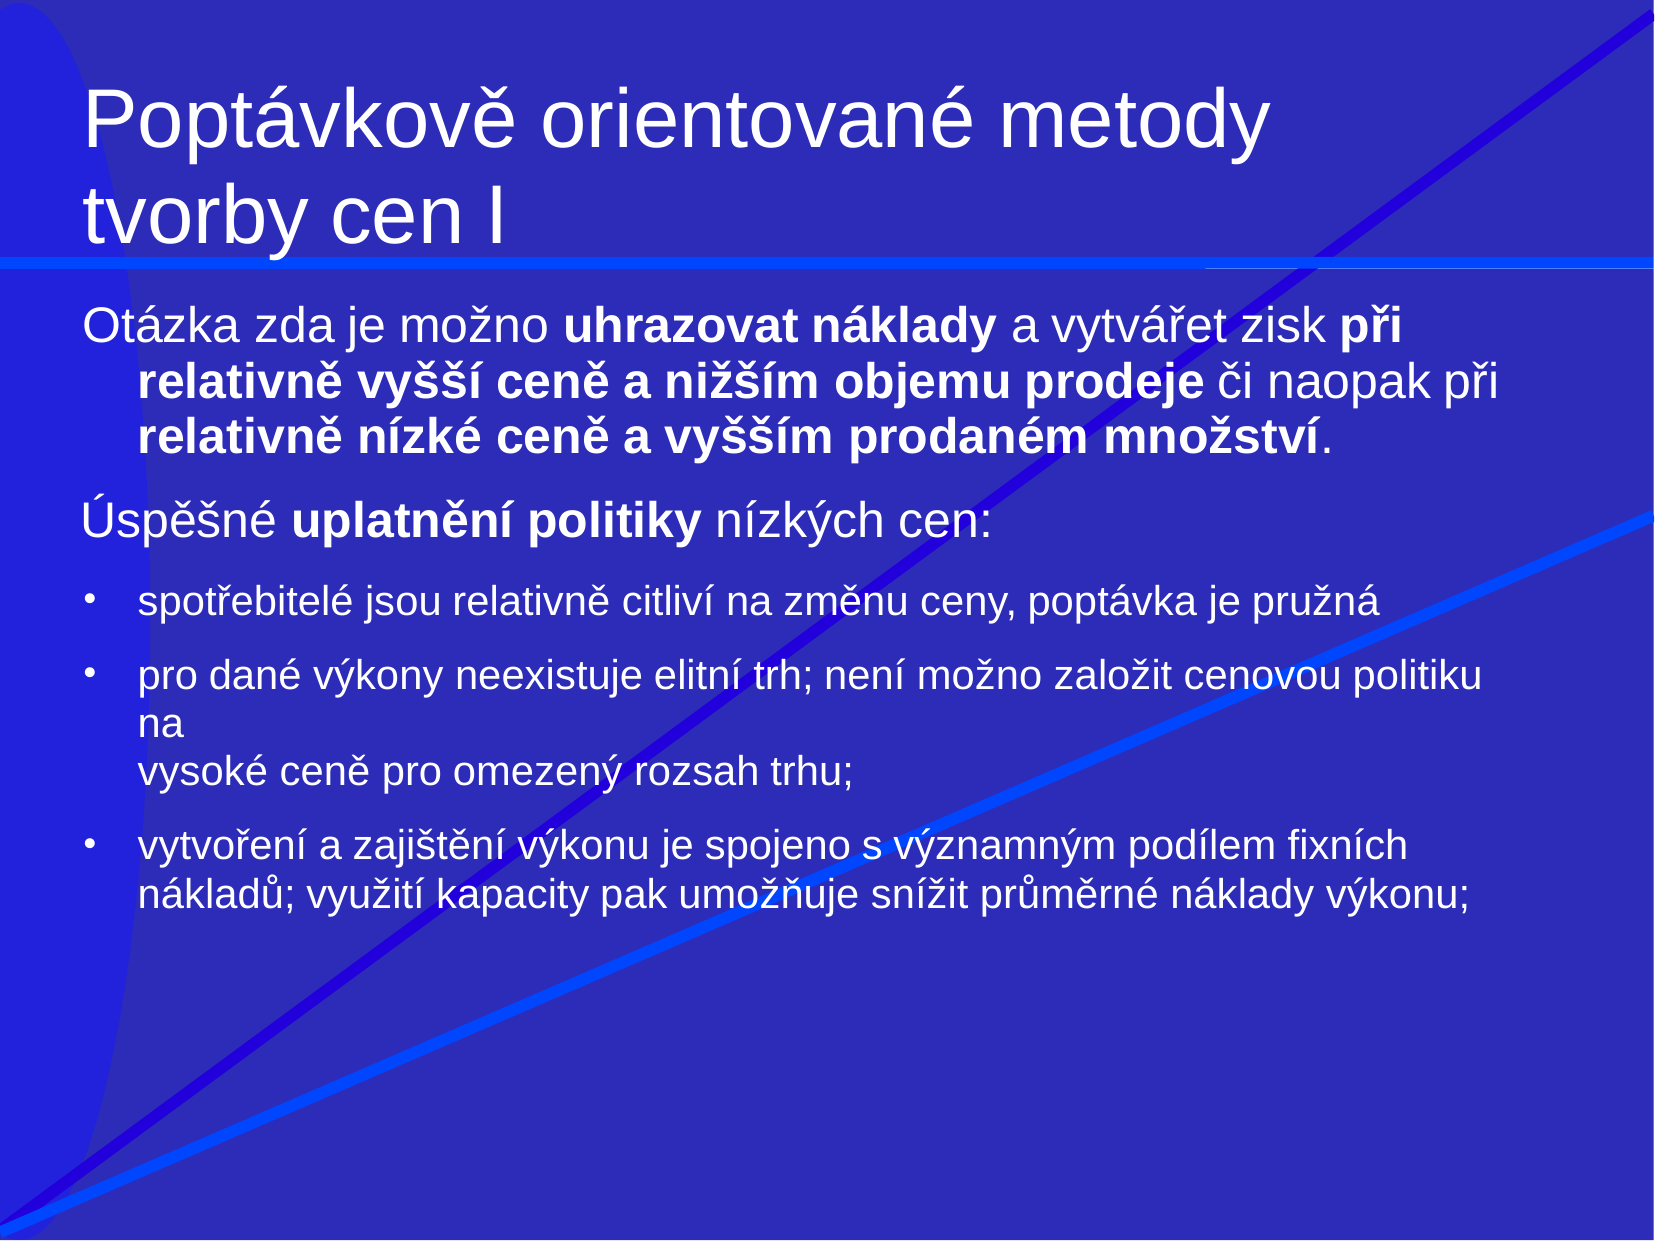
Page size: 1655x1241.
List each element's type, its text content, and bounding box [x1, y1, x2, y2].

title Poptávkově orientované metody tvorby cen I [80, 67, 1574, 275]
text_box Otázka zda je možno uhrazovat náklady a vytvářet zisk při relativně vyšší ceně a nižším objemu prodeje či naopak při relativně nízké ceně a vyšším prodaném množství. Úspěšné uplatnění politiky nízkých cen: spotřebitelé jsou relativně citliví na změnu ceny, poptávka je pružná pro dané výkony neexistuje elitní trh; není možno založit cenovou politiku na vysoké ceně pro omezený rozsah trhu; vytvoření a zajištění výkonu je spojeno s významným podílem fixních nákladů; využití kapacity pak umožňuje snížit průměrné náklady výkonu; [80, 296, 1543, 917]
